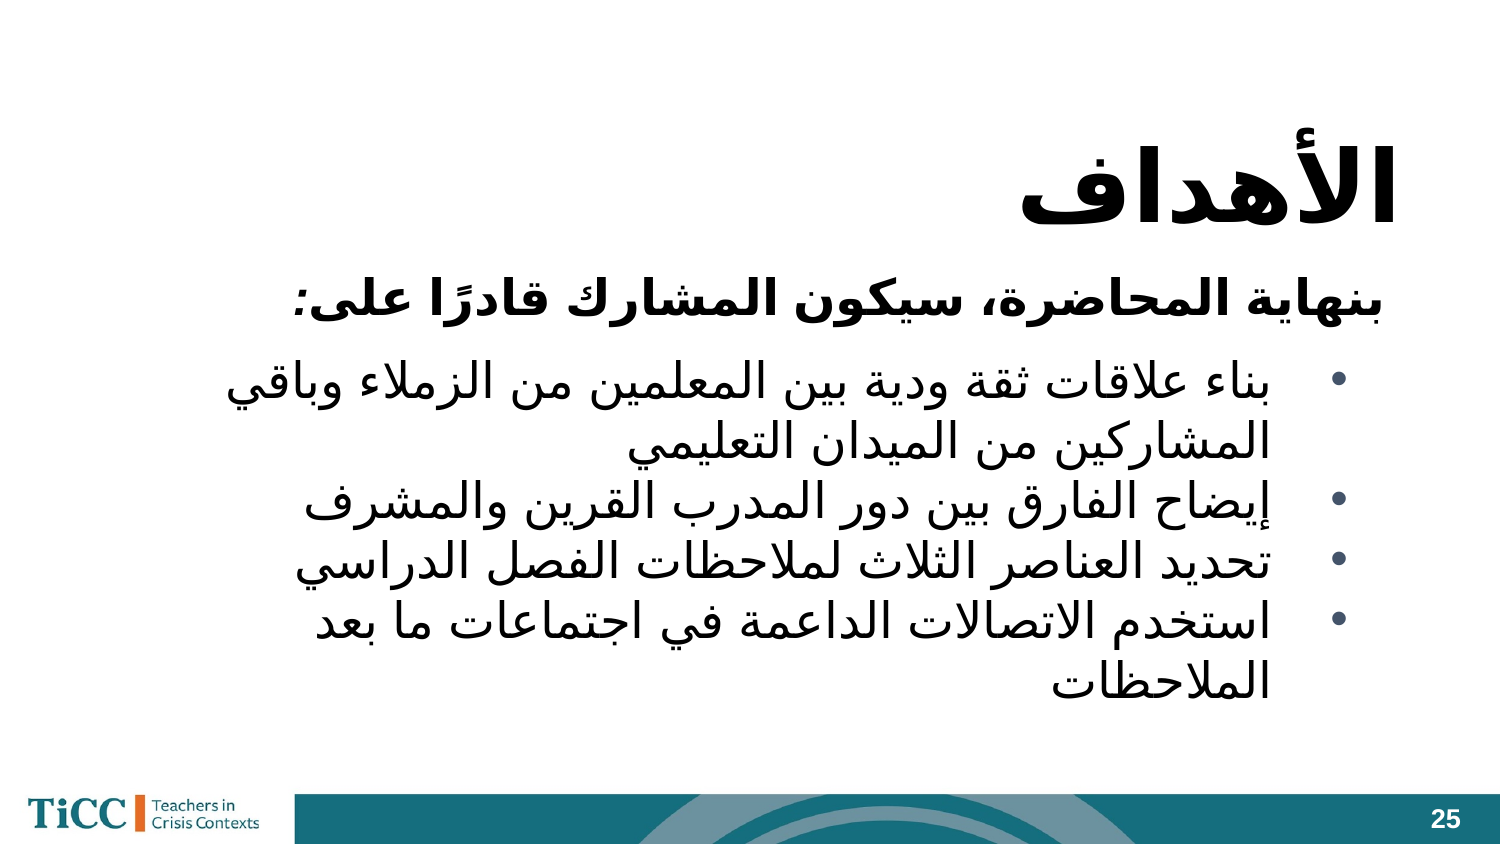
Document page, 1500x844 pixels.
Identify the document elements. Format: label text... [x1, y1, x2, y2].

slide_number ‹#› [1385, 785, 1476, 844]
text_box بنهاية المحاضرة، سيكون المشارك قادرًا على: [71, 257, 1414, 334]
title الأهداف [67, 70, 1418, 258]
list بناء علاقات ثقة ودية بين المعلمين من الزملاء وباقي المشاركين من الميدان التعليمي إيضاح الفارق بين دور المدرب القرين والمشرف تحديد العناصر الثلاث لملاحظات الفصل الدراسي استخدم الاتصالات الداعمة في اجتماعات ما بعد الملاحظات [121, 334, 1363, 786]
picture [0, 0, 1500, 844]
